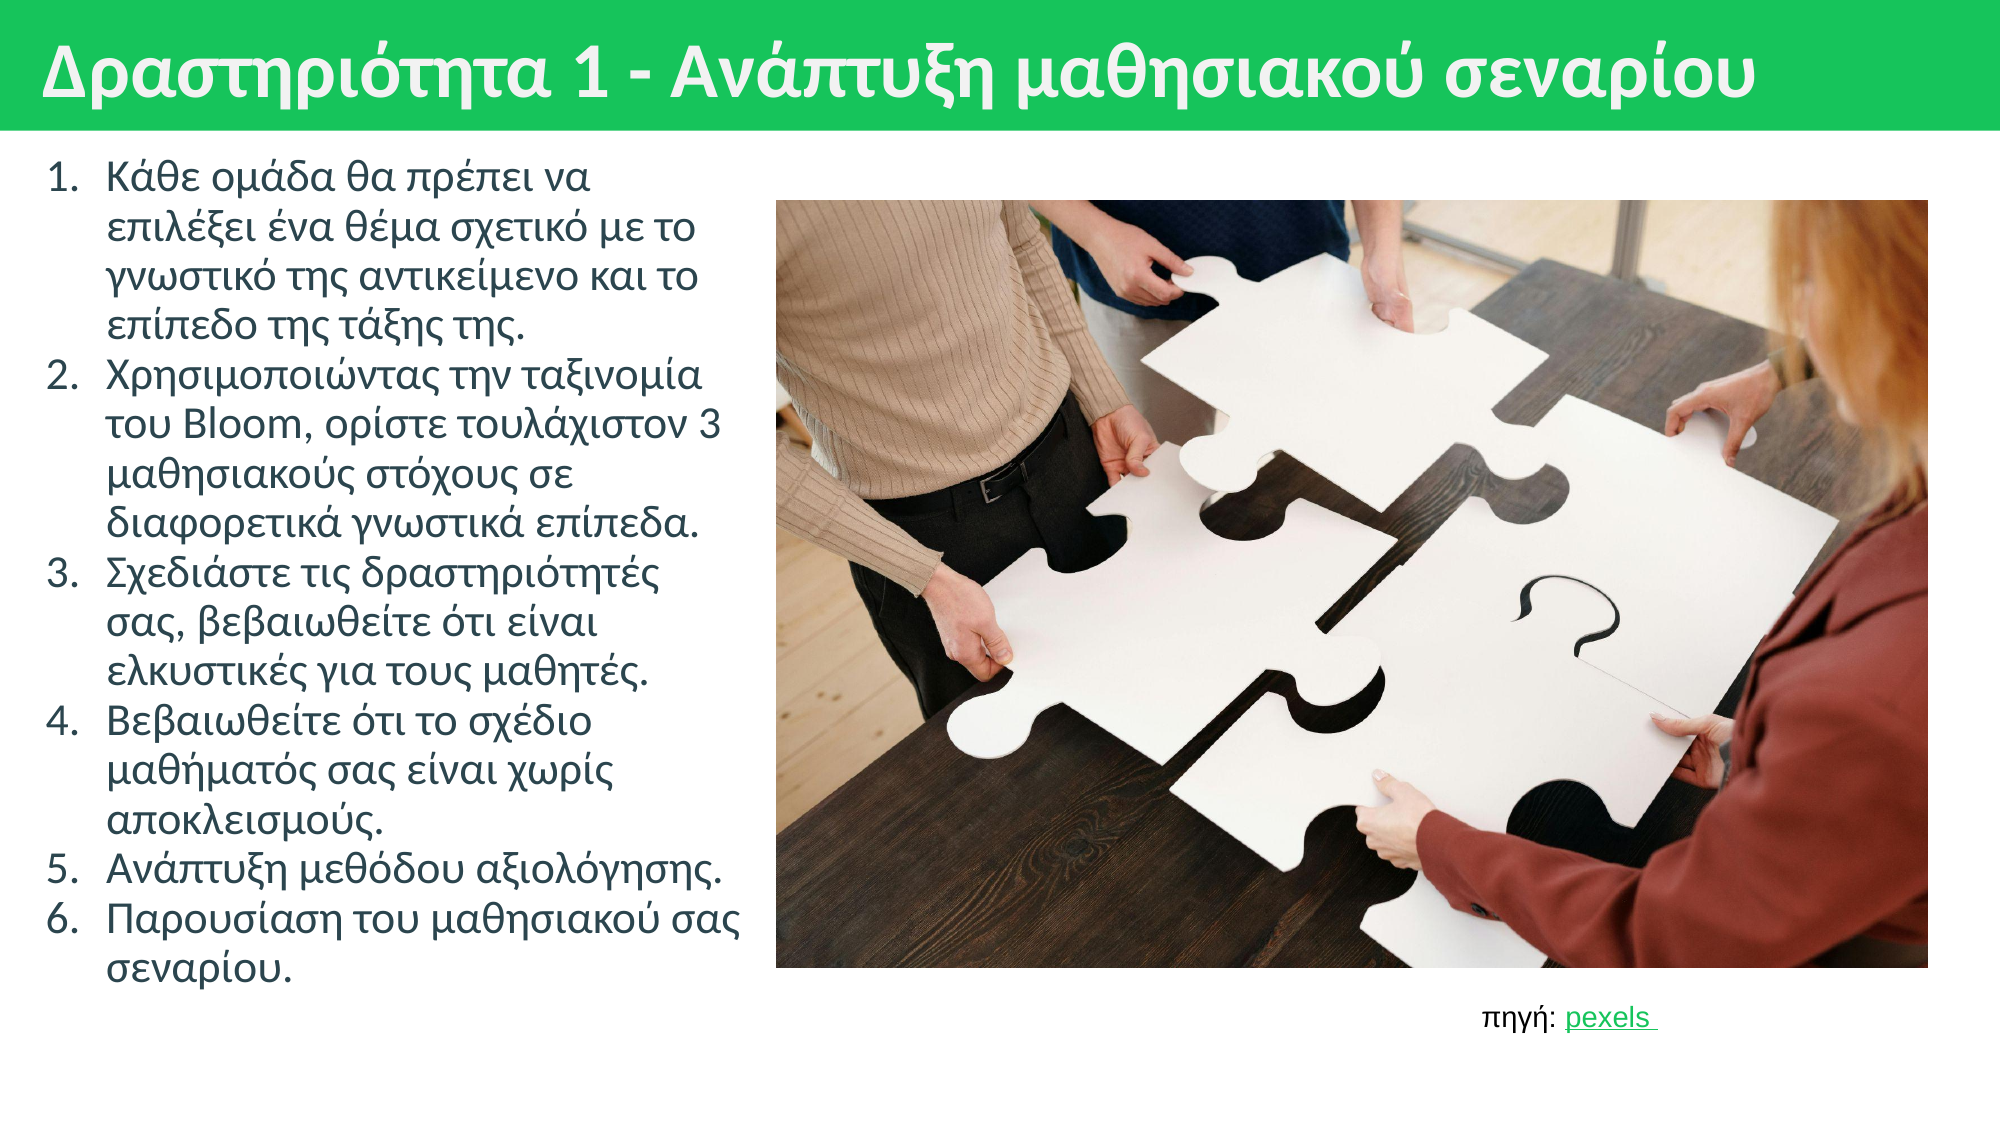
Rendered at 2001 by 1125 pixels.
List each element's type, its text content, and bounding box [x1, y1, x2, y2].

list Κάθε ομάδα θα πρέπει να επιλέξει ένα θέμα σχετικό με το γνωστικό της αντικείμενο και το επίπεδο της τάξης της. Χρησιμοποιώντας την ταξινομία του Bloom, ορίστε τουλάχιστον 3 μαθησιακούς στόχους σε διαφορετικά γνωστικά επίπεδα. Σχεδιάστε τις δραστηριότητές σας, βεβαιωθείτε ότι είναι ελκυστικές για τους μαθητές. Βεβαιωθείτε ότι το σχέδιο μαθήματός σας είναι χωρίς αποκλεισμούς. Ανάπτυξη μεθόδου αξιολόγησης. Παρουσίαση του μαθησιακού σας σεναρίου. [16, 144, 758, 1108]
text_box πηγή: pexels [1466, 982, 1851, 1078]
picture [776, 200, 1928, 969]
title Δραστηριότητα 1 - Ανάπτυξη μαθησιακού σεναρίου [16, 13, 1976, 131]
